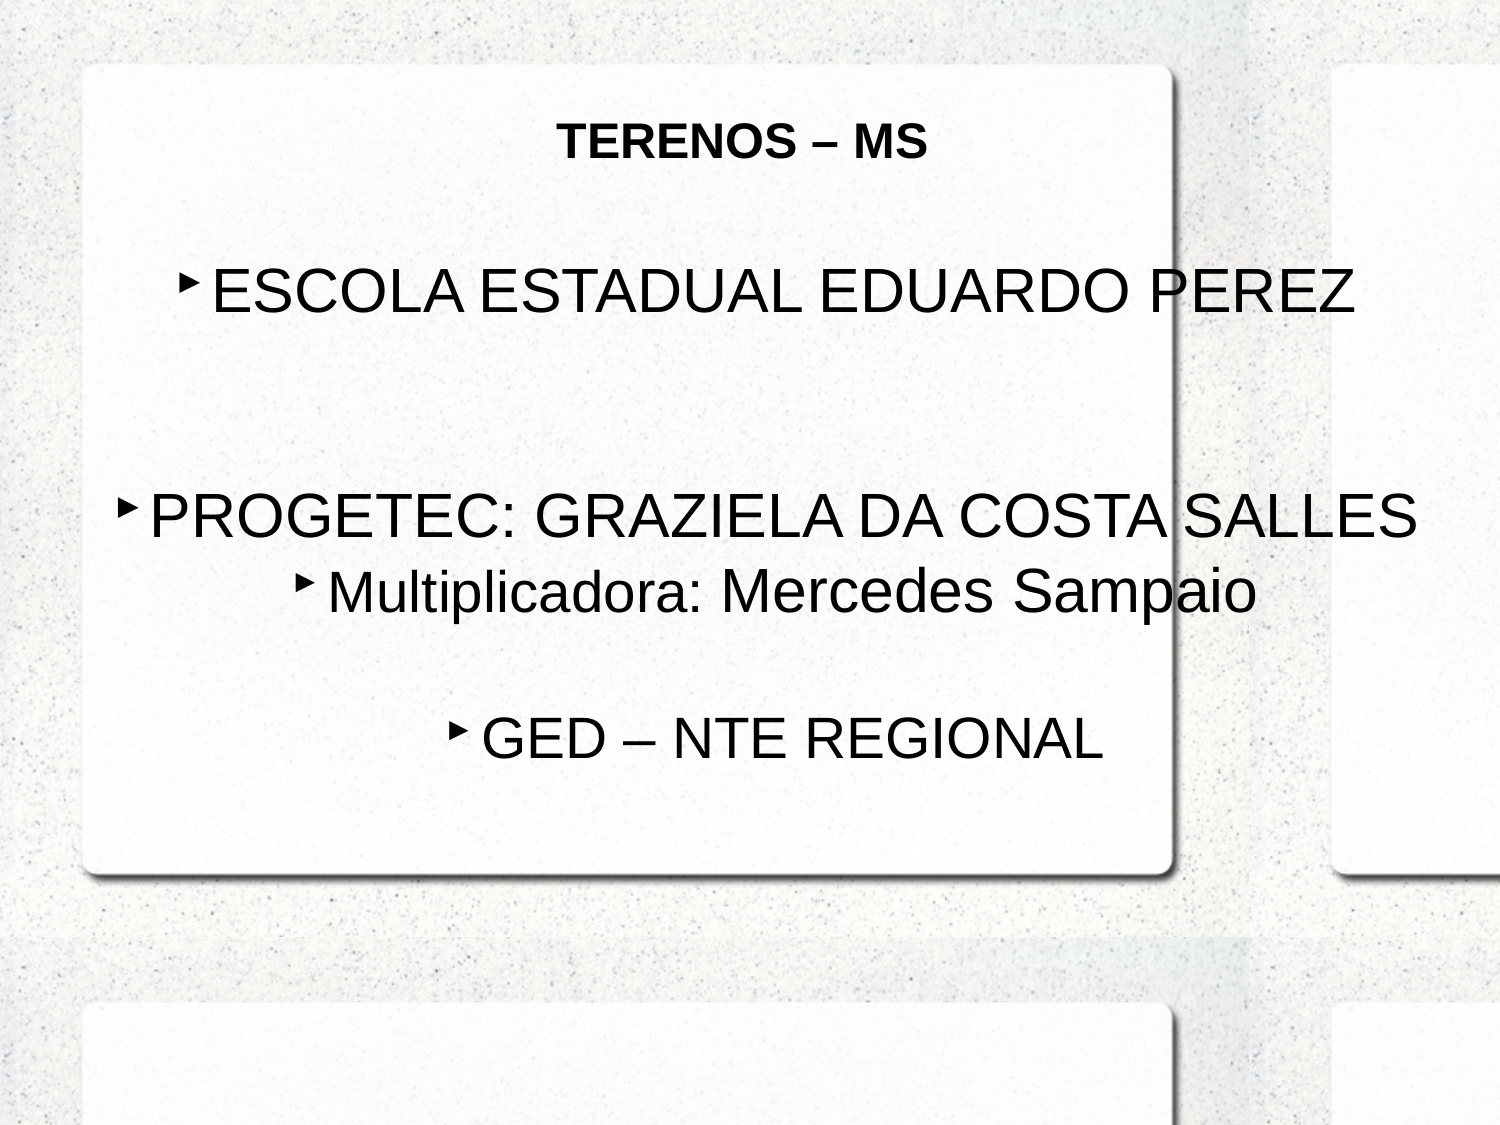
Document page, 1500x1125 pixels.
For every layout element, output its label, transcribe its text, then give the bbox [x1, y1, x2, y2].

text_box TERENOS – MS [74, 45, 1425, 233]
text_box ESCOLA ESTADUAL EDUARDO PEREZ PROGETEC: GRAZIELA DA COSTA SALLES Multiplicadora: Mercedes Sampaio GED – NTE REGIONAL [75, 242, 1477, 986]
picture [0, 0, 1500, 1125]
